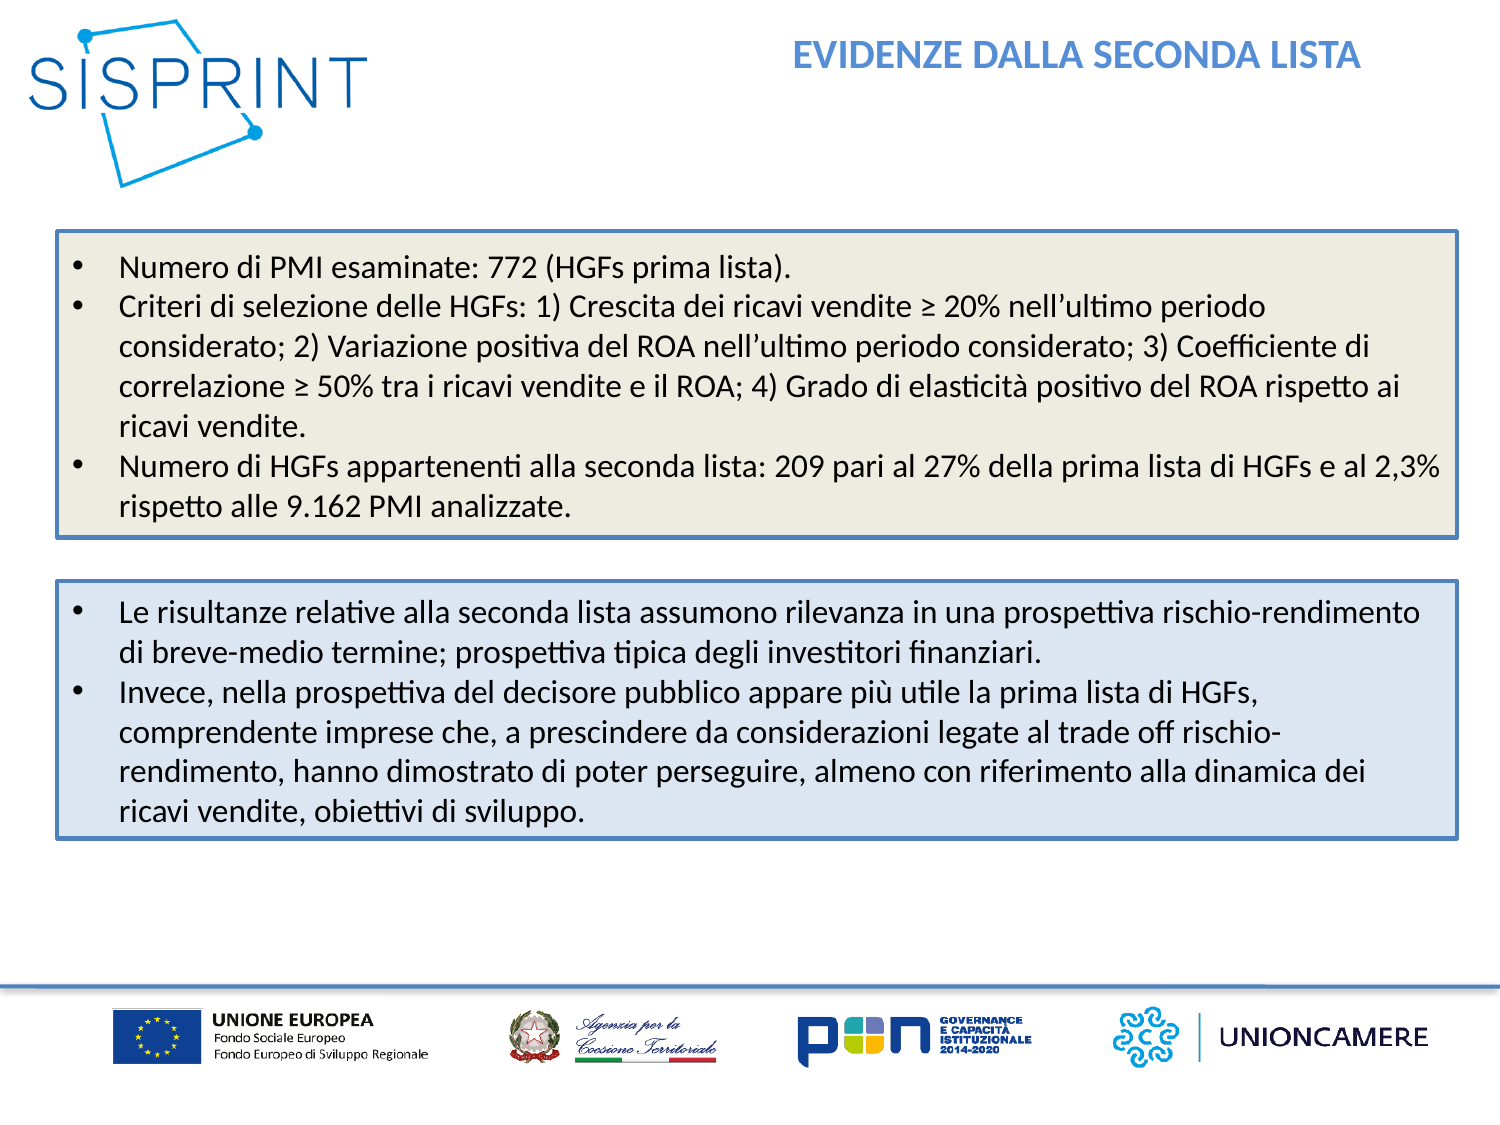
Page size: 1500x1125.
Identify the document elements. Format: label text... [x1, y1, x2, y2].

text_box EVIDENZE DALLA SECONDA LISTA [368, 19, 1376, 84]
text_box Numero di PMI esaminate: 772 (HGFs prima lista). Criteri di selezione delle HGFs: 1) Crescita dei ricavi vendite ≥ 20% nell’ultimo periodo considerato; 2) Variazione positiva del ROA nell’ultimo periodo considerato; 3) Coefficiente di correlazione ≥ 50% tra i ricavi vendite e il ROA; 4) Grado di elasticità positivo del ROA rispetto ai ricavi vendite. Numero di HGFs appartenenti alla seconda lista: 209 pari al 27% della prima lista di HGFs e al 2,3% rispetto alle 9.162 PMI analizzate. [55, 229, 1459, 540]
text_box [0, 946, 1500, 1125]
picture [29, 18, 367, 189]
text_box Le risultanze relative alla seconda lista assumono rilevanza in una prospettiva rischio-rendimento di breve-medio termine; prospettiva tipica degli investitori finanziari. Invece, nella prospettiva del decisore pubblico appare più utile la prima lista di HGFs, comprendente imprese che, a prescindere da considerazioni legate al trade off rischio-rendimento, hanno dimostrato di poter perseguire, almeno con riferimento alla dinamica dei ricavi vendite, obiettivi di sviluppo. [55, 579, 1459, 841]
